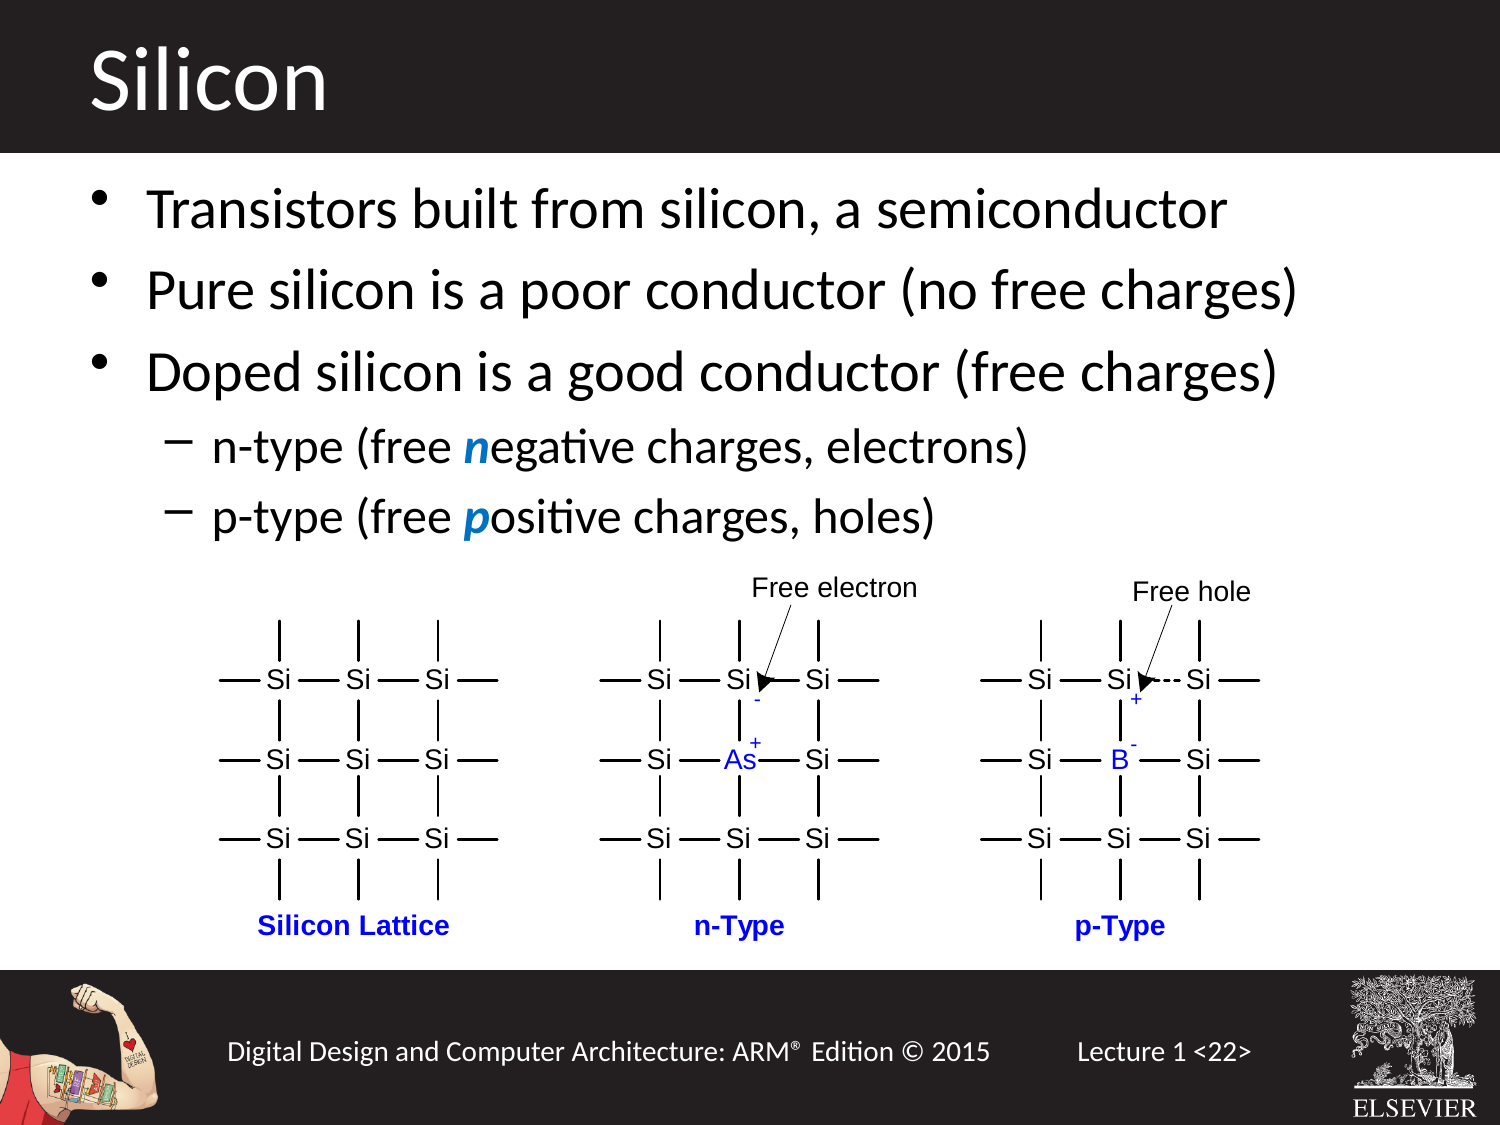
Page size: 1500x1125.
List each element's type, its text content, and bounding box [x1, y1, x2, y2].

text_box Silicon [75, 11, 1375, 136]
picture [0, 979, 163, 1125]
text_box [87, 975, 1413, 1025]
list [199, 549, 1326, 959]
picture [1350, 974, 1477, 1117]
text_box Transistors built from silicon, a semiconductor Pure silicon is a poor conductor (no free charges) Doped silicon is a good conductor (free charges) n-type (free negative charges, electrons) p-type (free positive charges, holes) [74, 162, 1413, 975]
